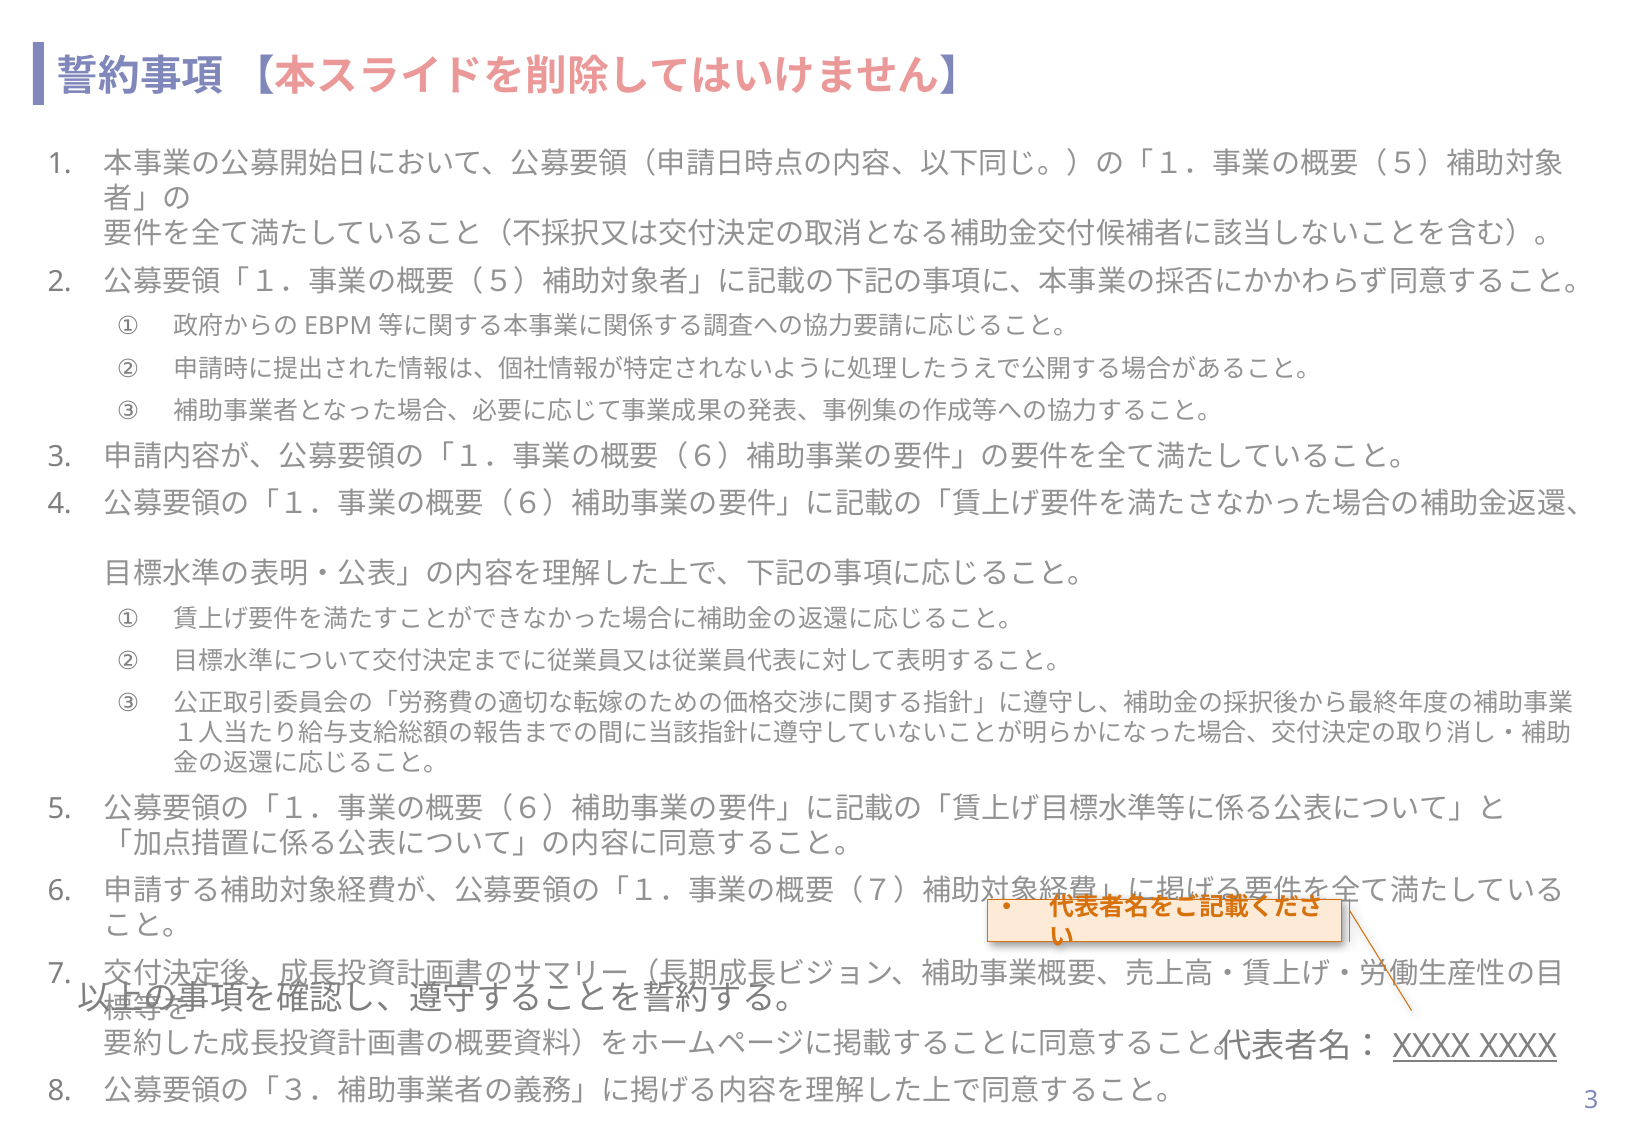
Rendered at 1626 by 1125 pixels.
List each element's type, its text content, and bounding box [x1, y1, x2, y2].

text_box [0, 0, 1625, 1125]
text_box 代表者名をご記載ください [1349, 899, 1413, 1011]
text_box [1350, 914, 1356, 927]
text_box 代表者名をご記載ください [987, 899, 1342, 942]
